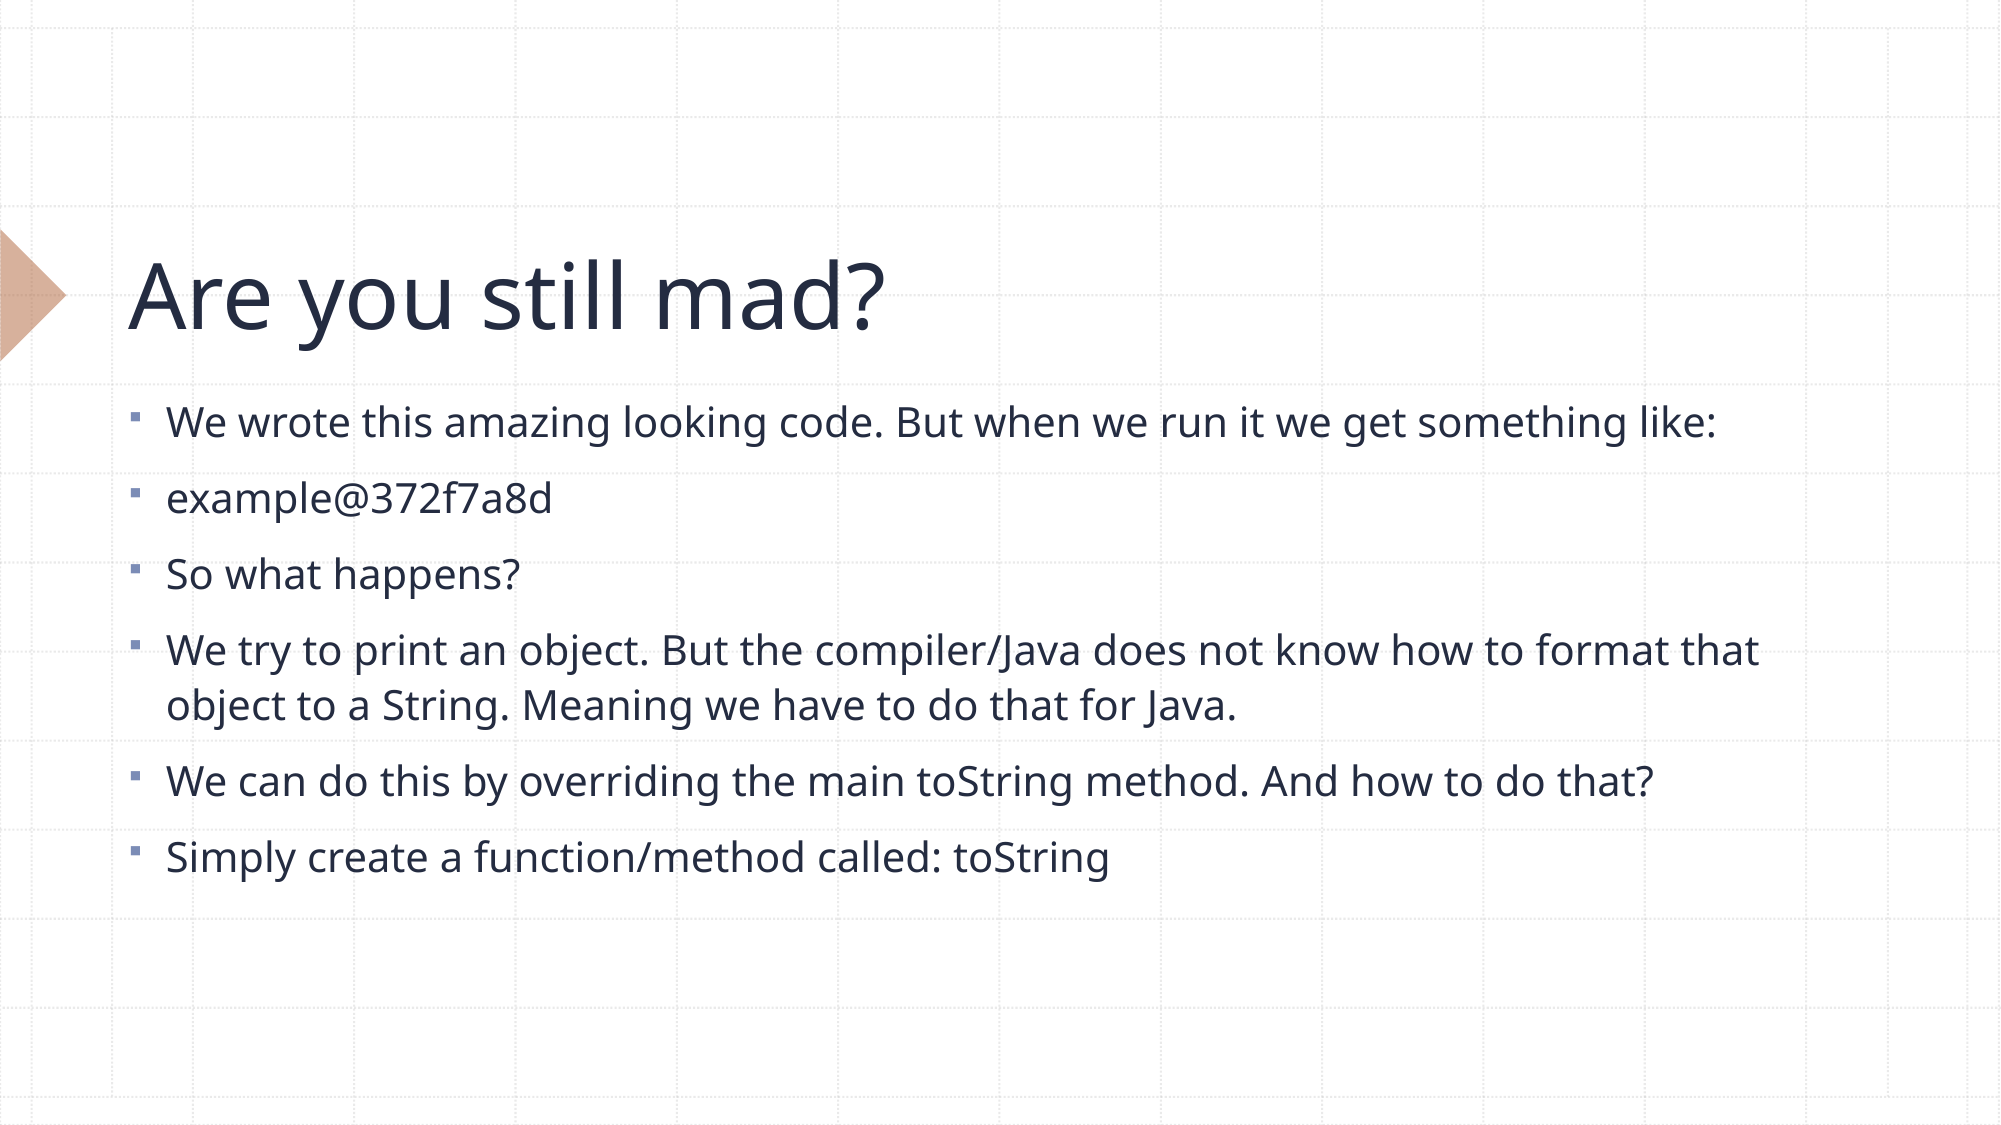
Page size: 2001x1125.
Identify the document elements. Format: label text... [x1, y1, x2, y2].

list We wrote this amazing looking code. But when we run it we get something like: example@372f7a8d So what happens? We try to print an object. But the compiler/Java does not know how to format that object to a String. Meaning we have to do that for Java. We can do this by overriding the main toString method. And how to do that? Simply create a function/method called: toString [113, 383, 1808, 969]
title Are you still mad? [113, 119, 1808, 356]
